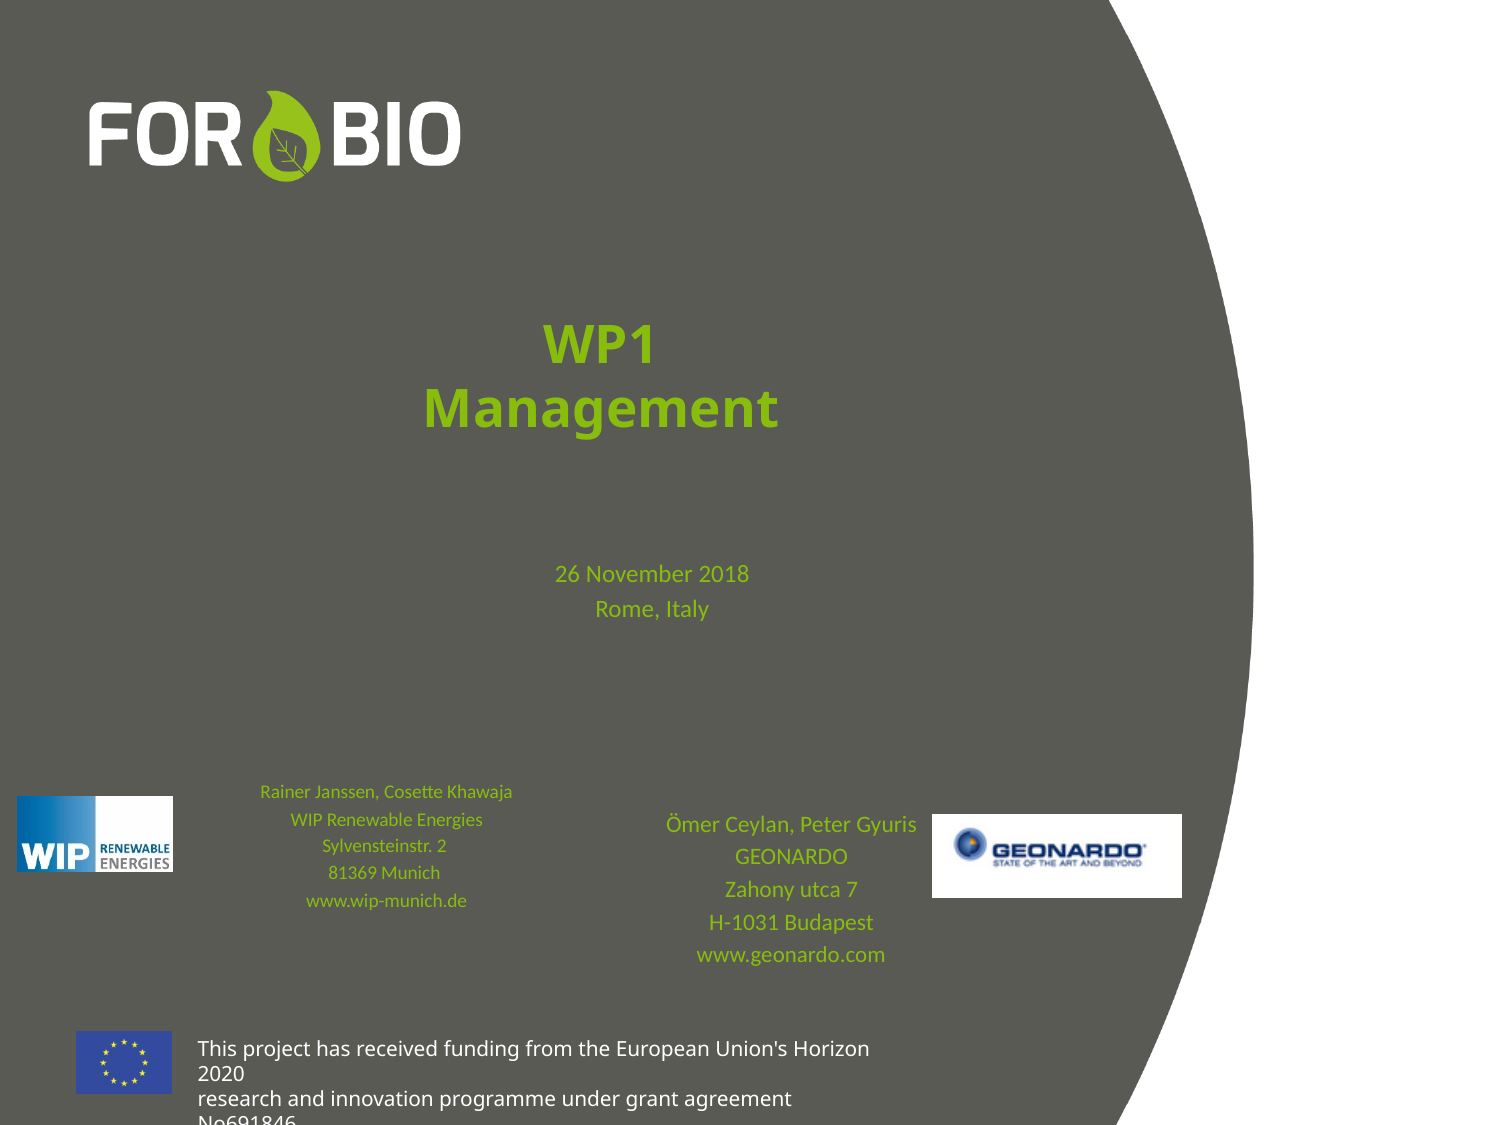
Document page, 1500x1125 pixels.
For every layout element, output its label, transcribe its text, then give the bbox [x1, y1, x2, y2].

text_box 26 November 2018 Rome, Italy [386, 515, 919, 698]
subtitle Rainer Janssen, Cosette Khawaja WIP Renewable Energies Sylvensteinstr. 2 81369 Munich www.wip-munich.de [55, 609, 525, 988]
picture [240, 1117, 246, 1125]
picture [0, 0, 1489, 1125]
title WP1 Management [17, 302, 1199, 575]
text_box Ömer Ceylan, Peter Gyuris GEONARDO Zahony utca 7 H-1031 Budapest www.geonardo.com [525, 637, 1058, 1016]
